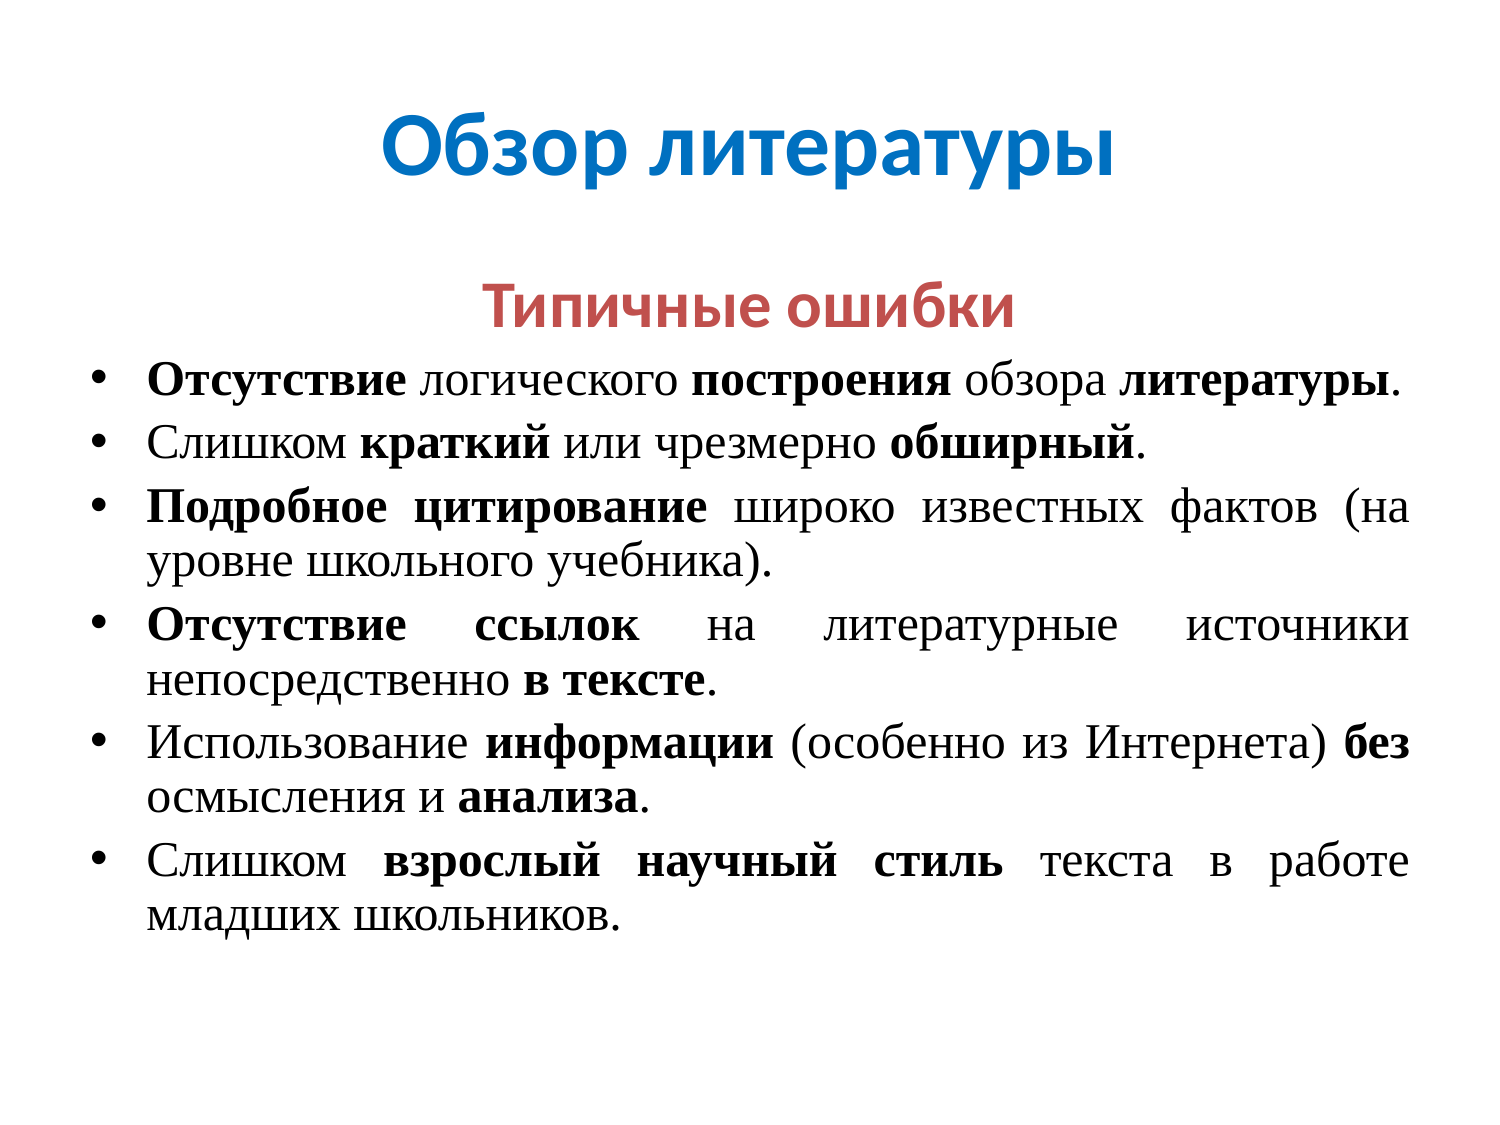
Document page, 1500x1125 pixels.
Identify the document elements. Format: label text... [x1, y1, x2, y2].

title Обзор литературы [75, 45, 1425, 233]
list Типичные ошибки Отсутствие логического построения обзора литературы. Слишком краткий или чрезмерно обширный. Подробное цитирование широко известных фактов (на уровне школьного учебника). Отсутствие ссылок на литературные источники непосредственно в тексте. Использование информации (особенно из Интернета) без осмысления и анализа. Слишком взрослый научный стиль текста в работе младших школьников. [75, 262, 1425, 1005]
